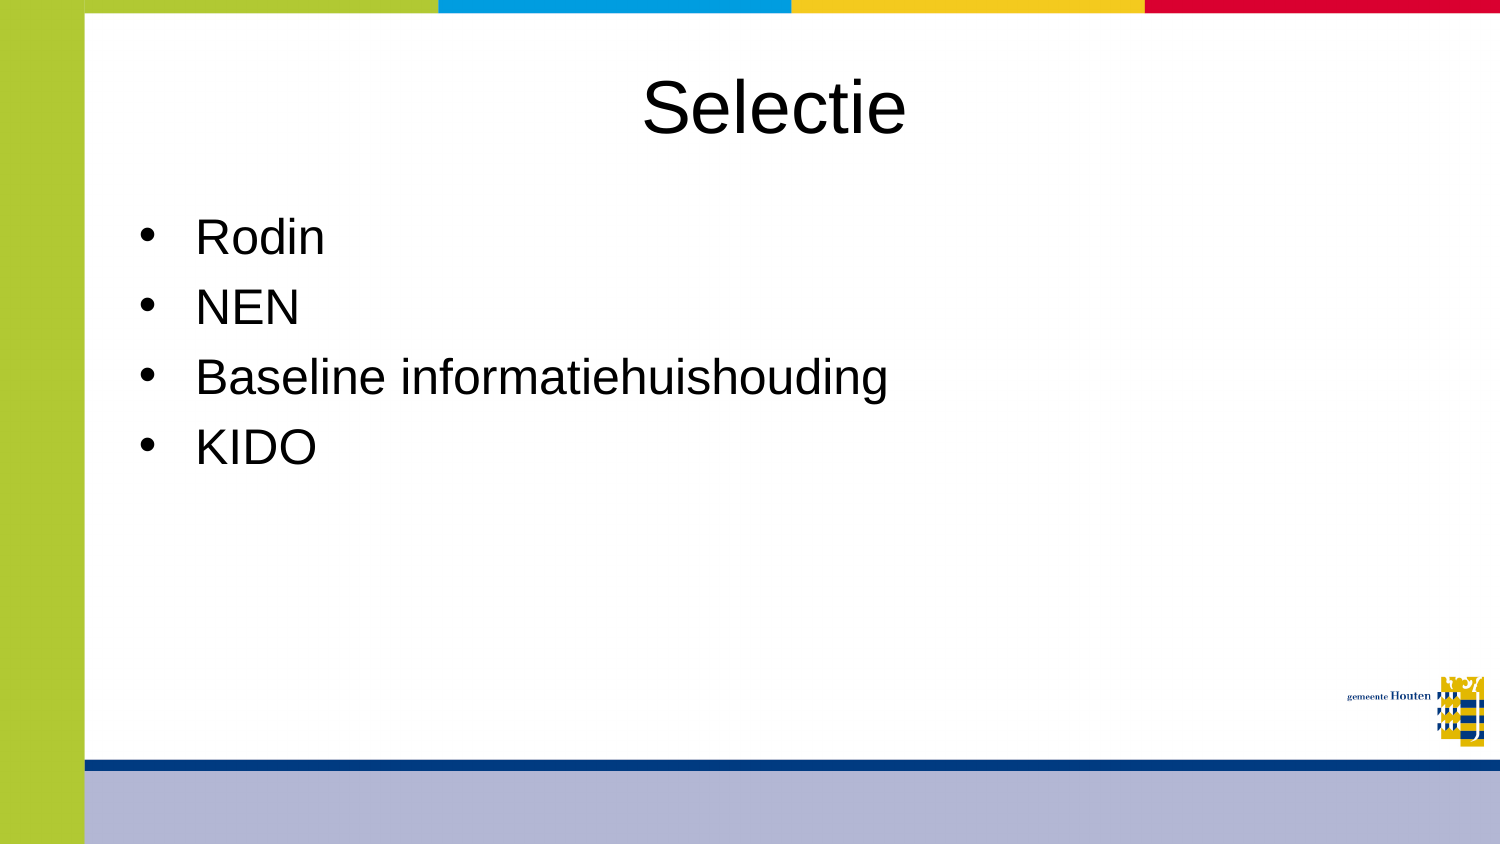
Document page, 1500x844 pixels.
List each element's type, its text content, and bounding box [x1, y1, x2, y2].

title Selectie [123, 33, 1425, 175]
list Rodin NEN Baseline informatiehuishouding KIDO [123, 196, 1425, 753]
picture [0, 0, 1500, 844]
